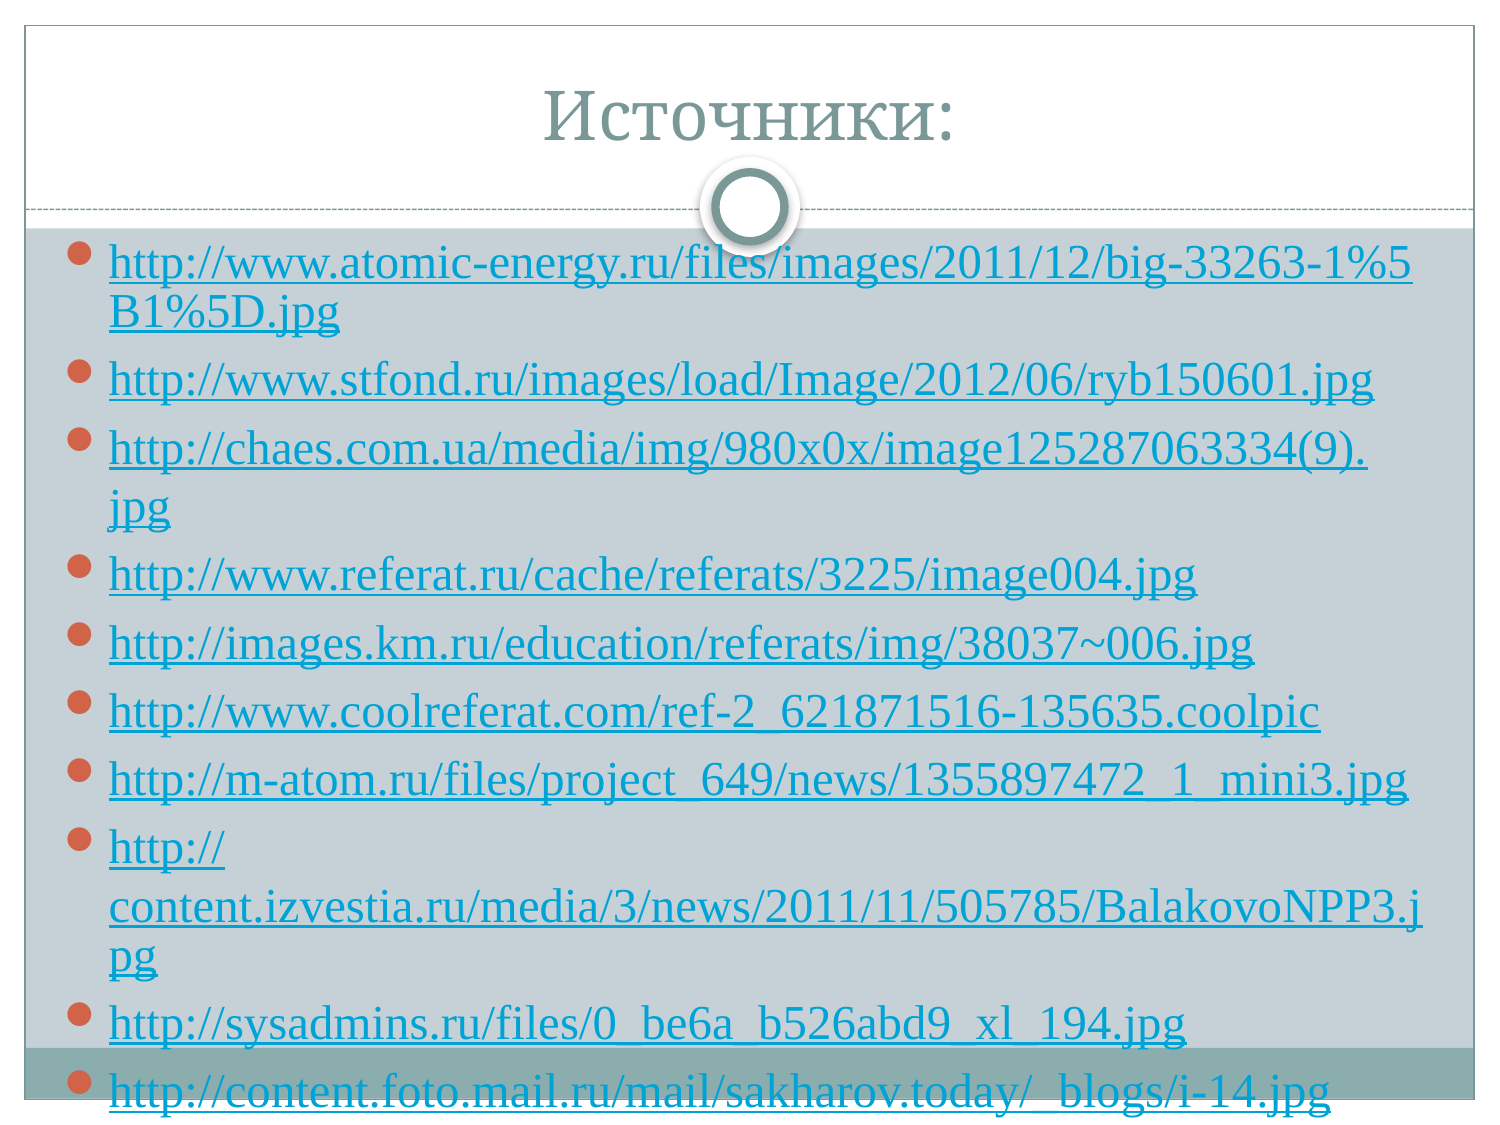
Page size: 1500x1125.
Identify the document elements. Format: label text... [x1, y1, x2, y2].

list http://www.atomic-energy.ru/files/images/2011/12/big-33263-1%5B1%5D.jpg http://www.stfond.ru/images/load/Image/2012/06/ryb150601.jpg http://chaes.com.ua/media/img/980x0x/image125287063334(9).jpg http://www.referat.ru/cache/referats/3225/image004.jpg http://images.km.ru/education/referats/img/38037~006.jpg http://www.coolreferat.com/ref-2_621871516-135635.coolpic http://m-atom.ru/files/project_649/news/1355897472_1_mini3.jpg http://content.izvestia.ru/media/3/news/2011/11/505785/BalakovoNPP3.jpg http://sysadmins.ru/files/0_be6a_b526abd9_xl_194.jpg http://content.foto.mail.ru/mail/sakharov.today/_blogs/i-14.jpg [49, 222, 1445, 1079]
title Источники: [49, 37, 1450, 162]
